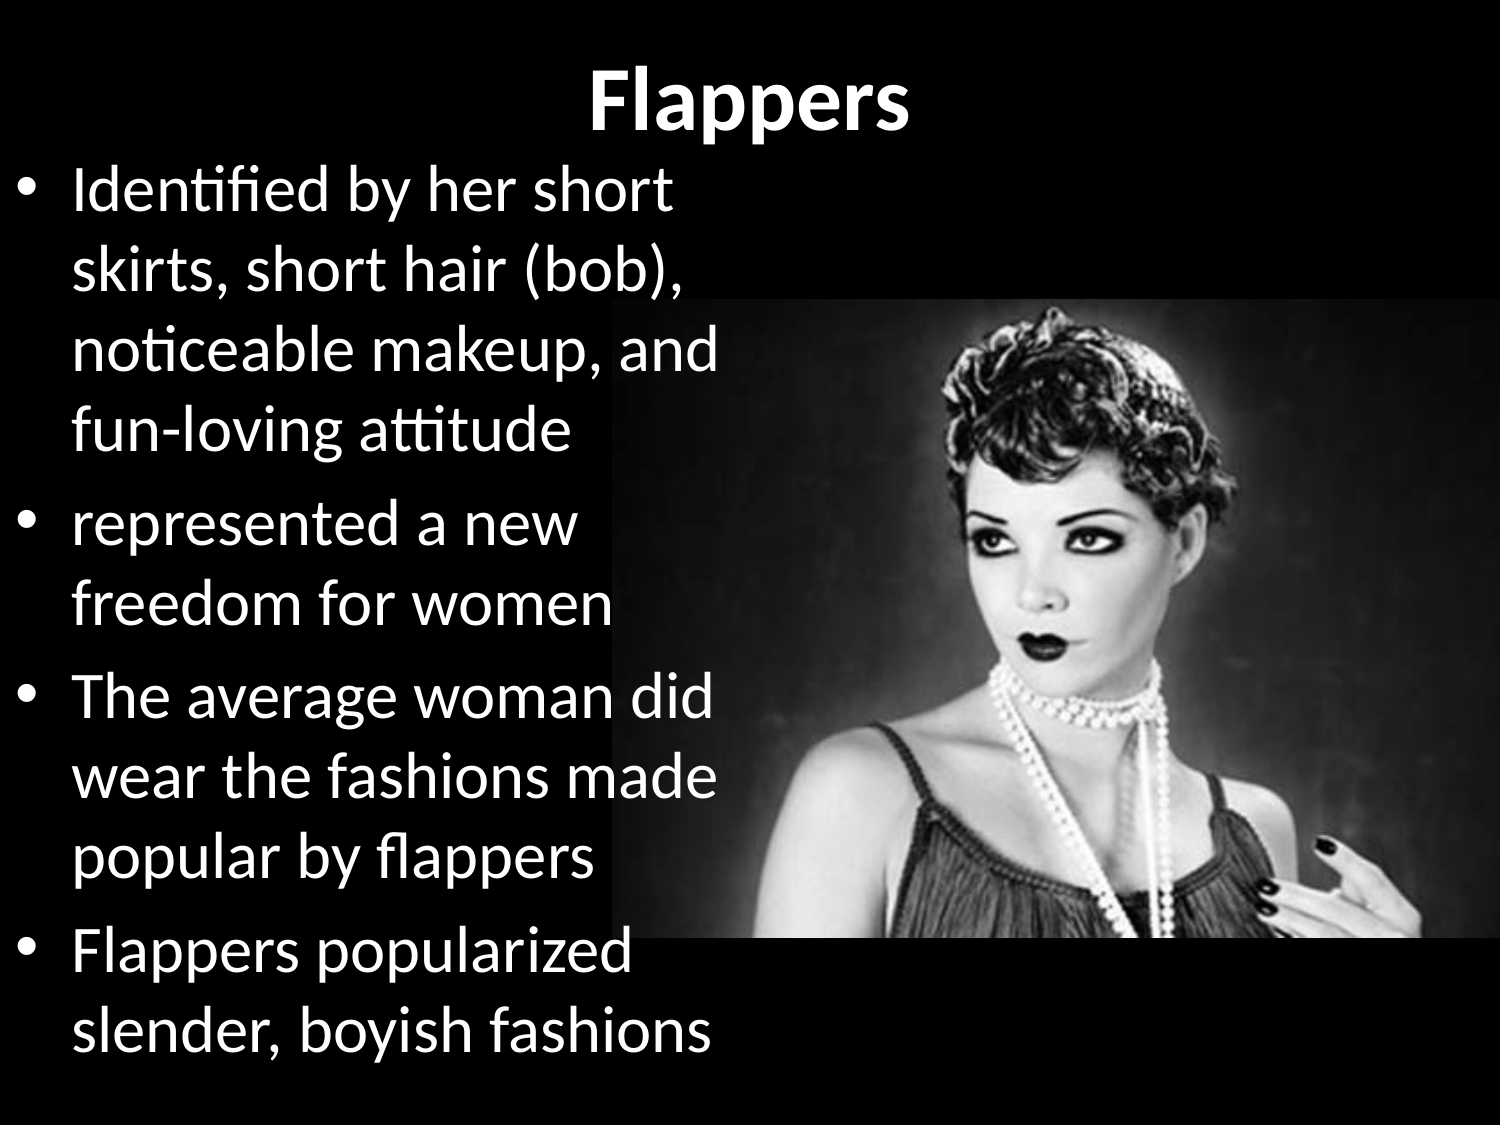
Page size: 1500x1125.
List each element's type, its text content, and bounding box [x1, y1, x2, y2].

list Identified by her short skirts, short hair (bob), noticeable makeup, and fun-loving attitude represented a new freedom for women The average woman did wear the fashions made popular by flappers Flappers popularized slender, boyish fashions [0, 137, 838, 1075]
picture [612, 299, 1500, 938]
title Flappers [75, 0, 1425, 188]
